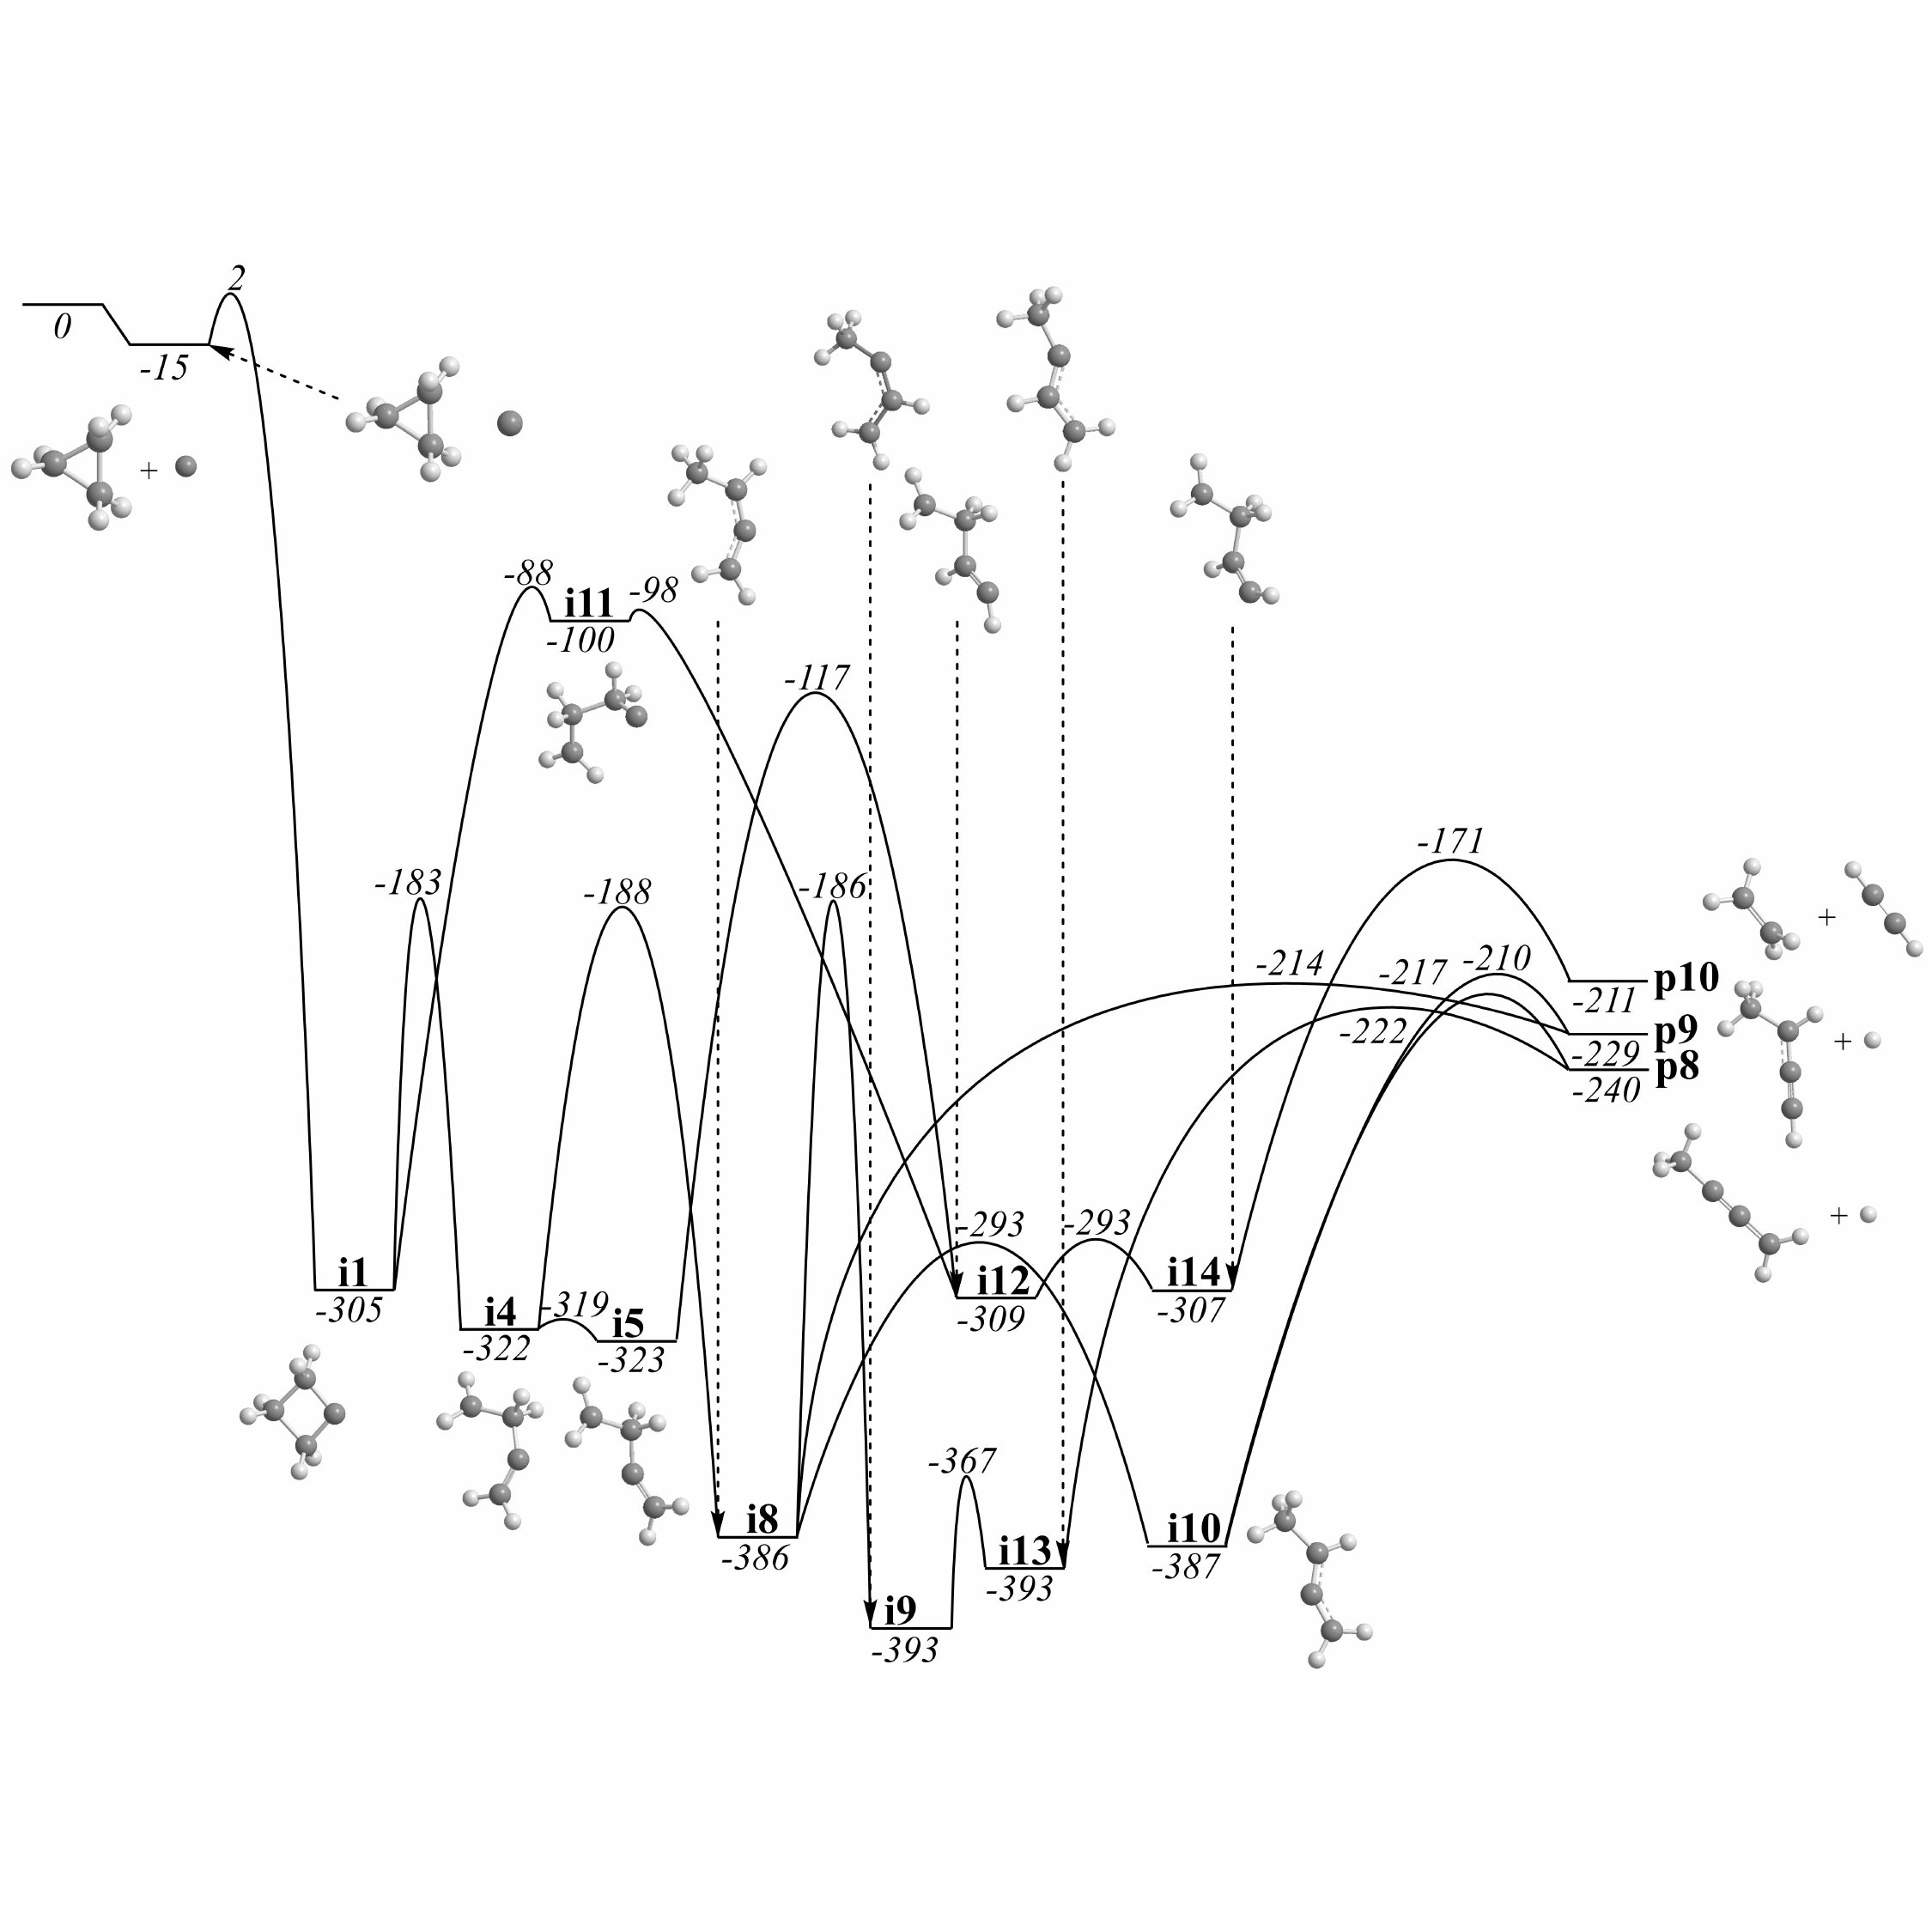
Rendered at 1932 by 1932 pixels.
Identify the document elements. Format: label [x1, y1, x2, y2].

picture [0, 251, 1932, 1681]
